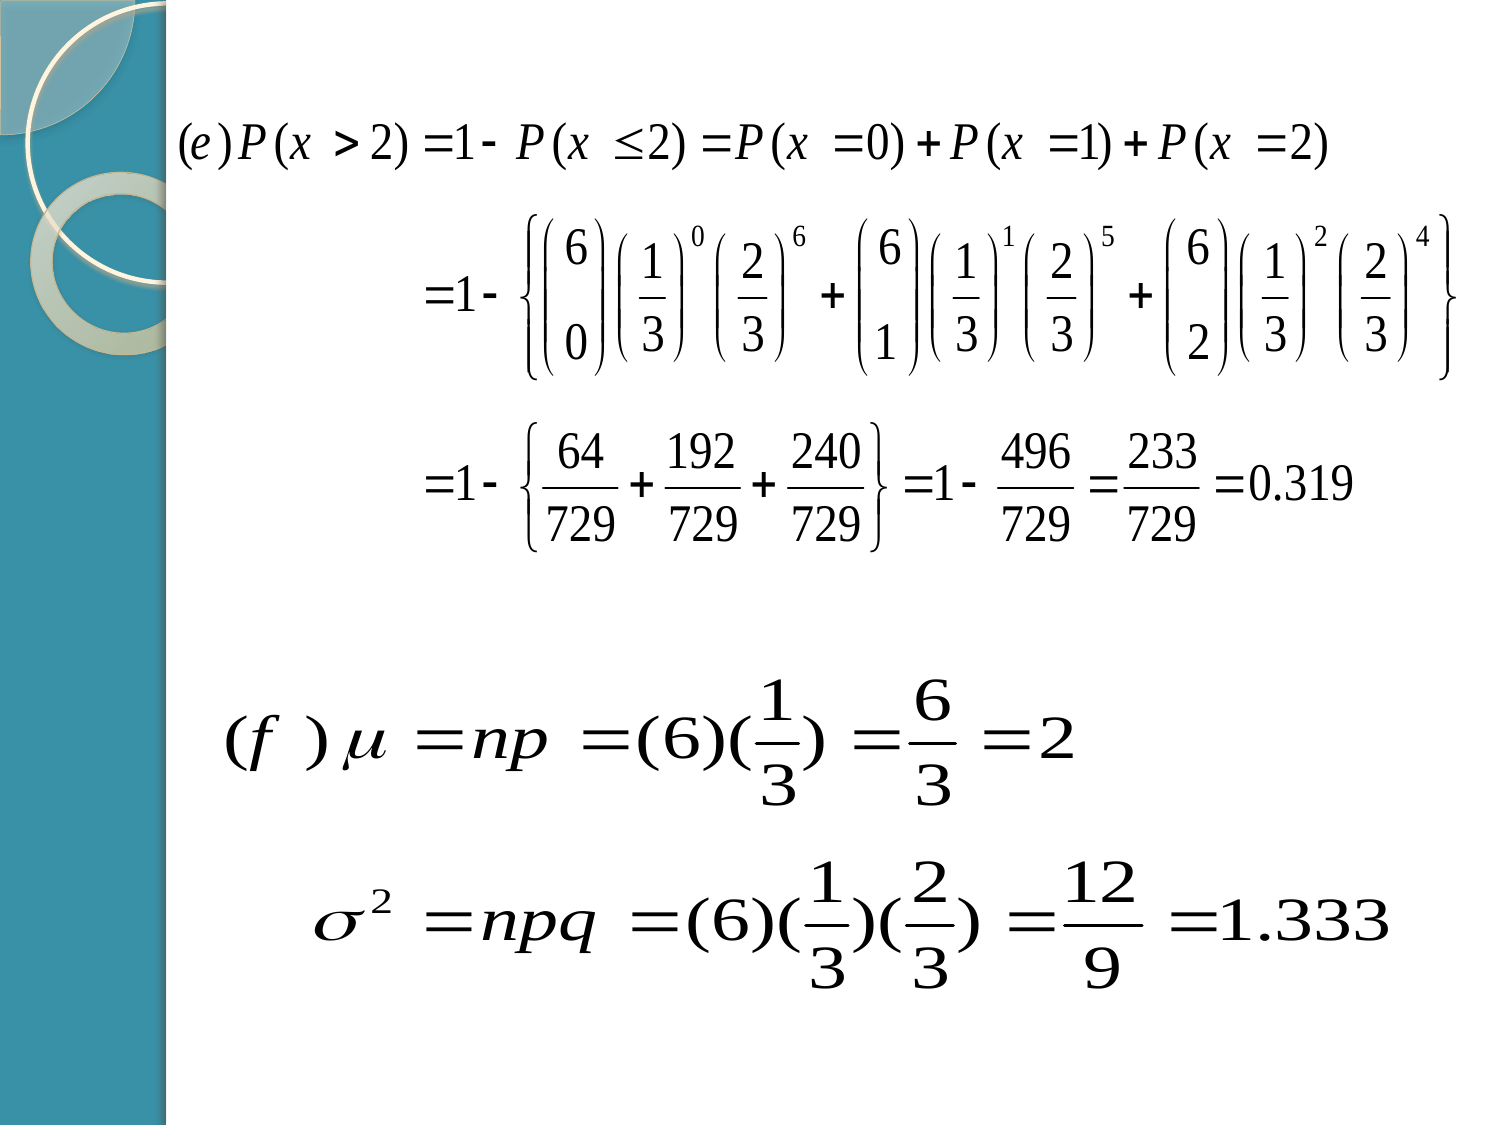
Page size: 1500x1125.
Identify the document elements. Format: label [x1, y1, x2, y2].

text_box [212, 662, 1401, 1001]
text_box [170, 112, 1466, 563]
